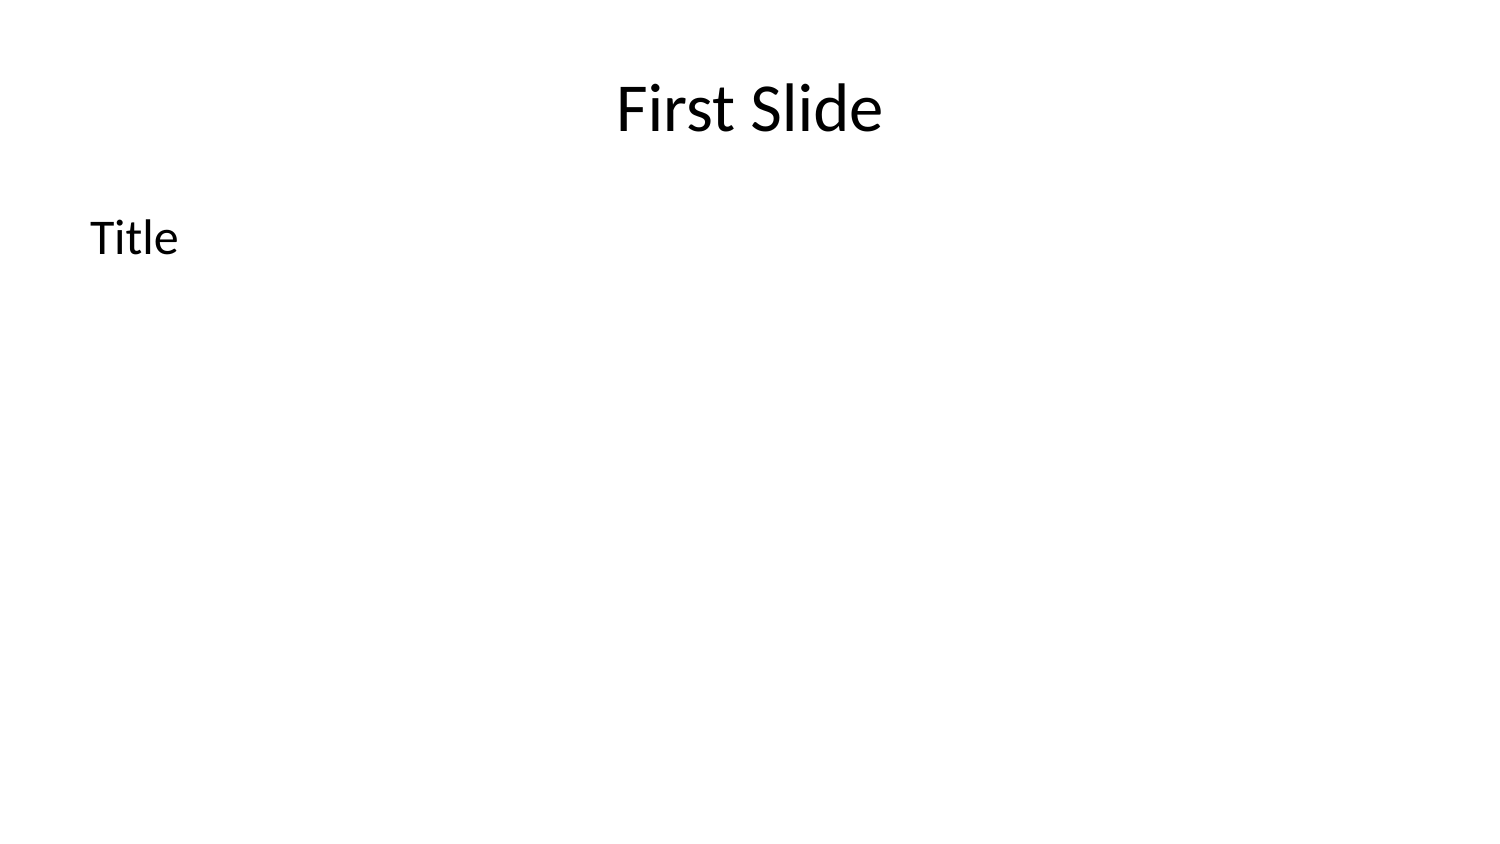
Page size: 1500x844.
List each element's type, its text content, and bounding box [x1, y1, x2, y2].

title First Slide [75, 33, 1425, 175]
list Title [75, 196, 1425, 754]
